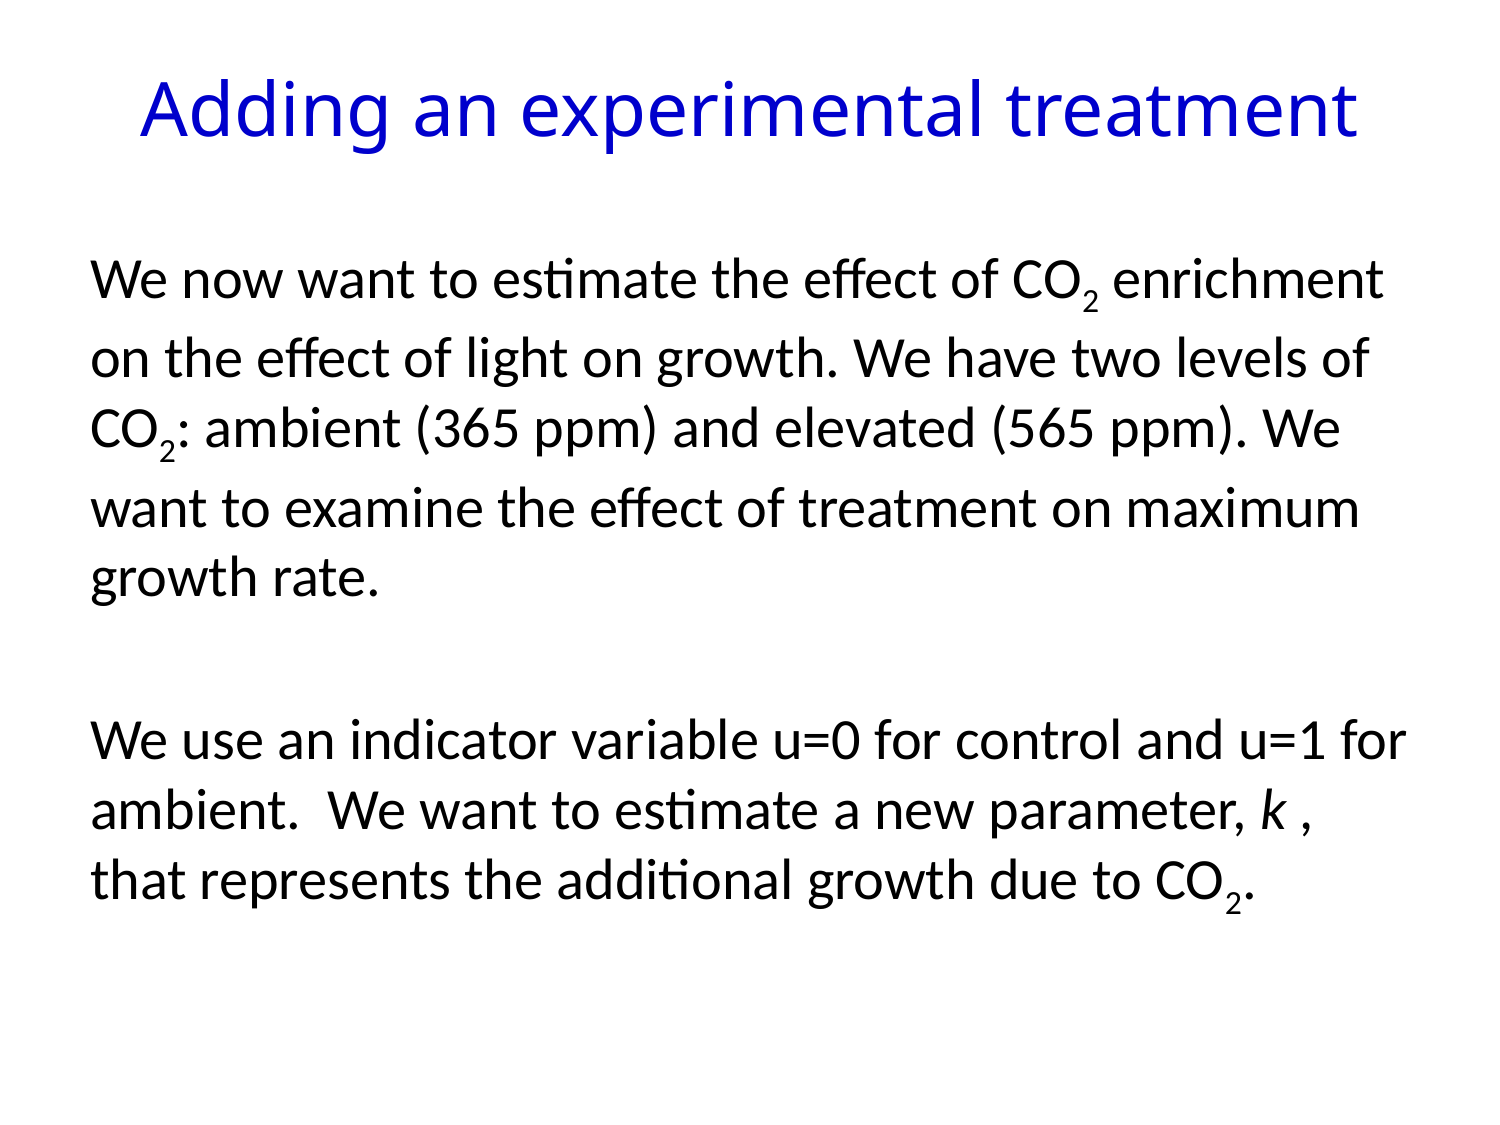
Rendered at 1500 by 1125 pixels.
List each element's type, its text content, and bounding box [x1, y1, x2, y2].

title Adding an experimental treatment [75, 12, 1425, 200]
list We now want to estimate the effect of CO2 enrichment on the effect of light on growth. We have two levels of CO2: ambient (365 ppm) and elevated (565 ppm). We want to examine the effect of treatment on maximum growth rate. We use an indicator variable u=0 for control and u=1 for ambient. We want to estimate a new parameter, k , that represents the additional growth due to CO2. [75, 232, 1425, 975]
